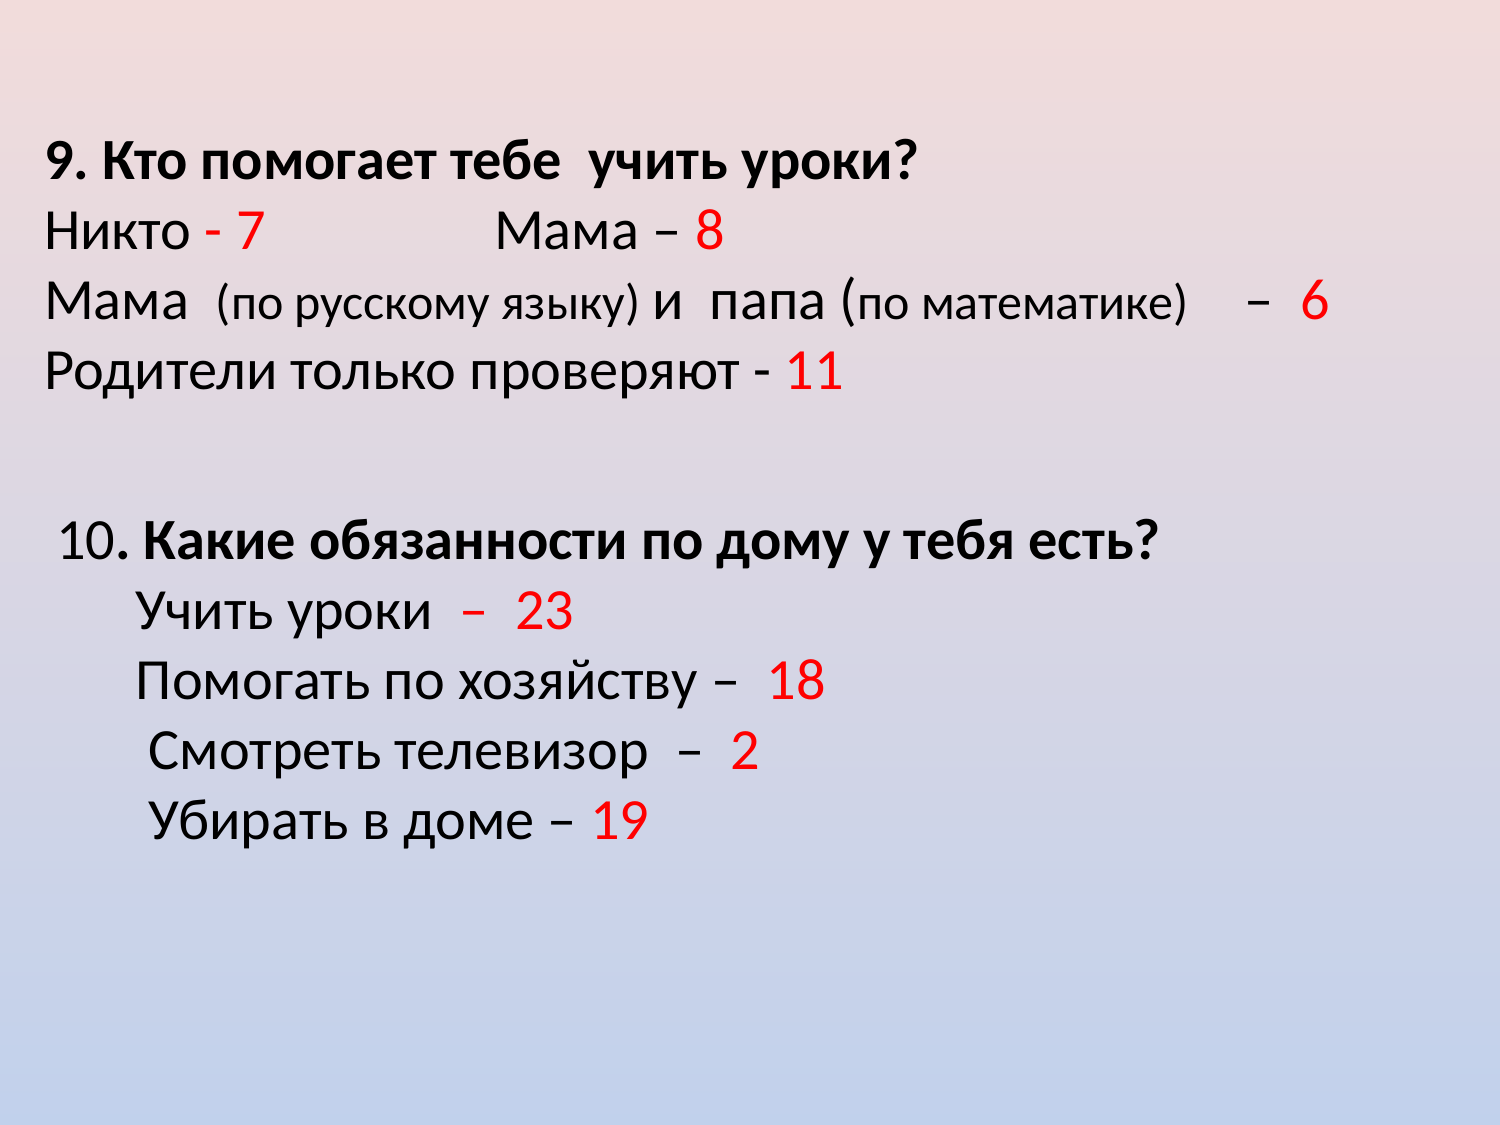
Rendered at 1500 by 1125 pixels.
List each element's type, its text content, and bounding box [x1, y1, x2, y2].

text_box 10. Какие обязанности по дому у тебя есть? Учить уроки – 23 Помогать по хозяйству – 18 Смотреть телевизор – 2 Убирать в доме – 19 [41, 493, 1447, 859]
text_box 9. Кто помогает тебе учить уроки? Никто - 7 Мама – 8 Мама (по русскому языку) и папа (по математике) – 6 Родители только проверяют - 11 [29, 113, 1430, 409]
